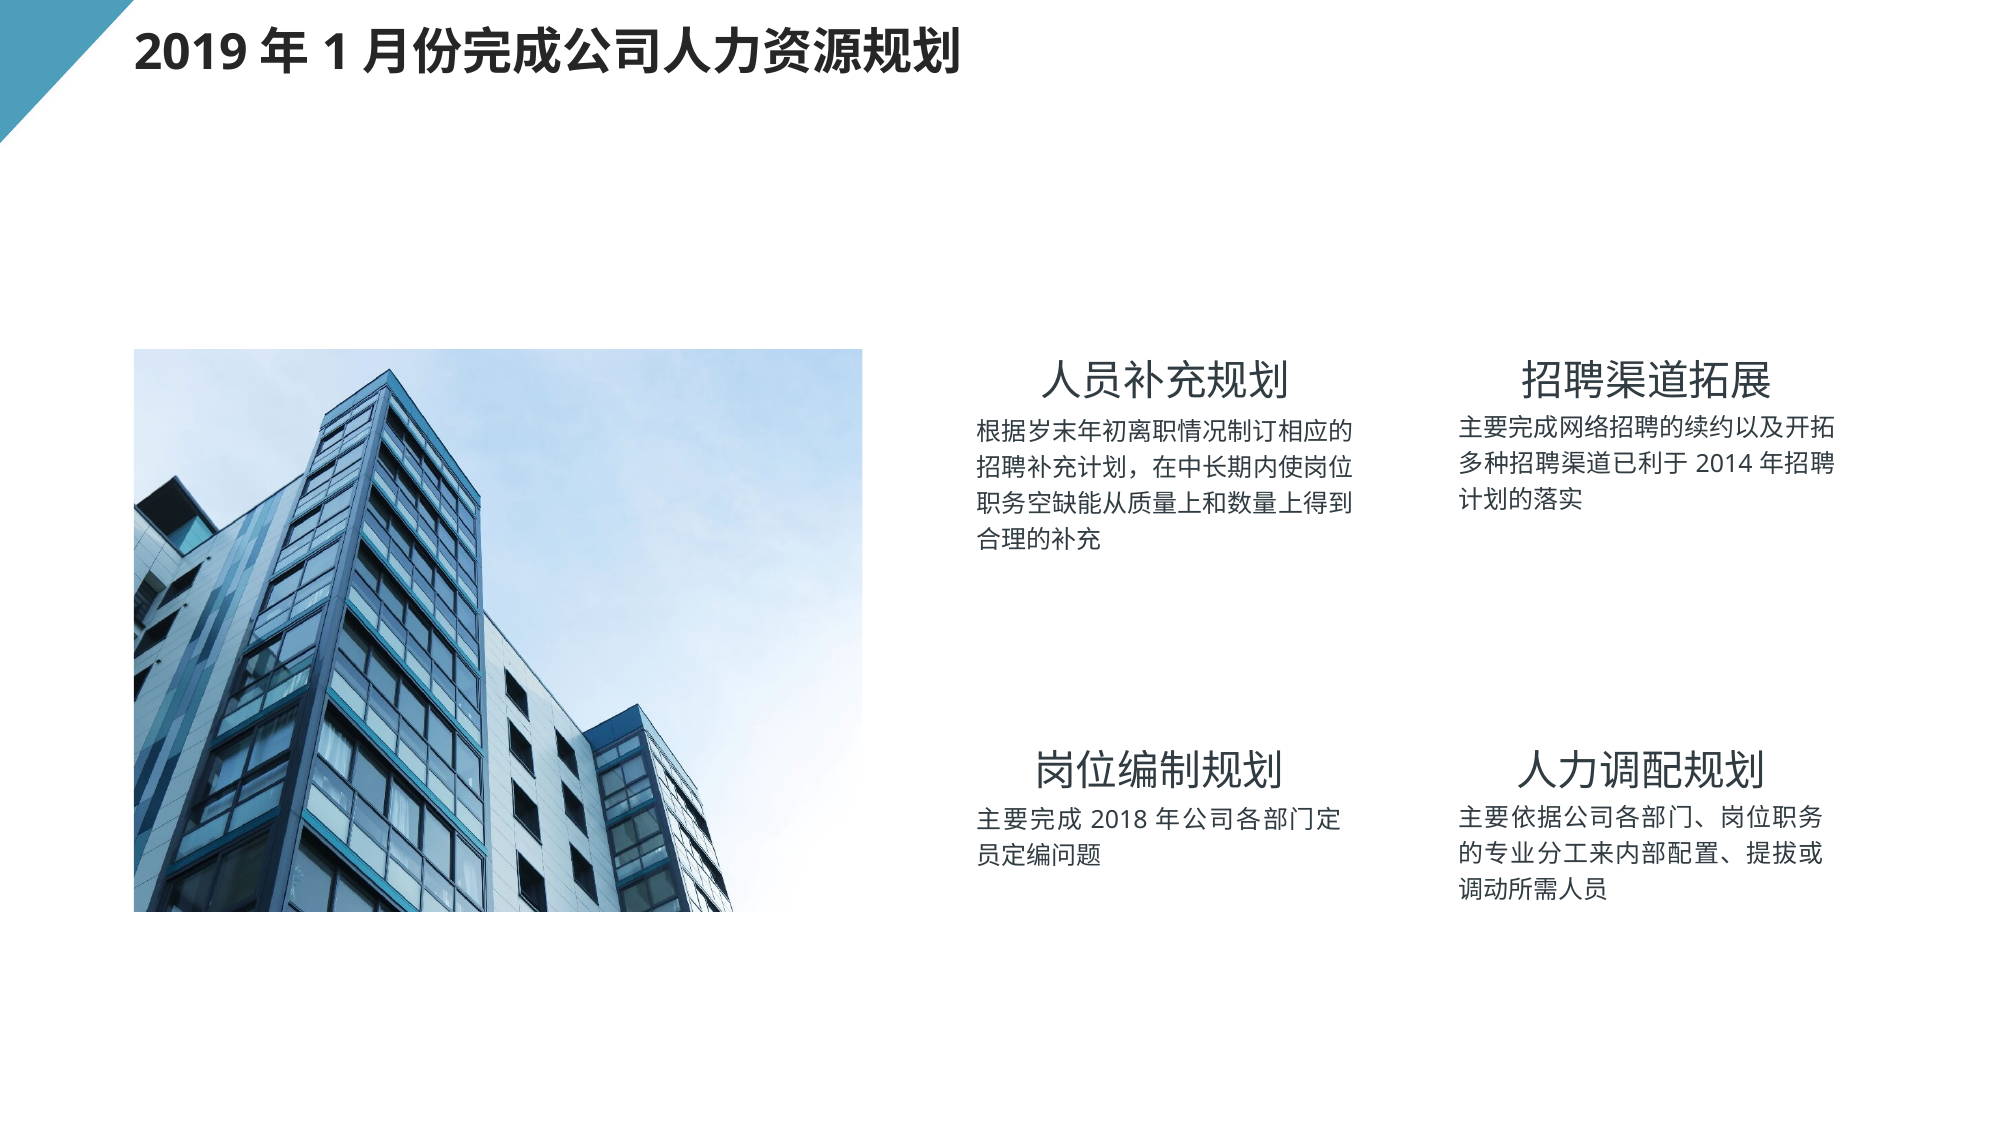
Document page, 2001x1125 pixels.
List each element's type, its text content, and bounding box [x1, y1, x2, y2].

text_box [962, 336, 1369, 563]
picture [133, 349, 863, 912]
text_box 2019年1月份完成公司人力资源规划 [133, 38, 1557, 122]
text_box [1443, 726, 1839, 912]
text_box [1444, 336, 1851, 523]
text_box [962, 726, 1357, 878]
text_box [0, 0, 136, 145]
